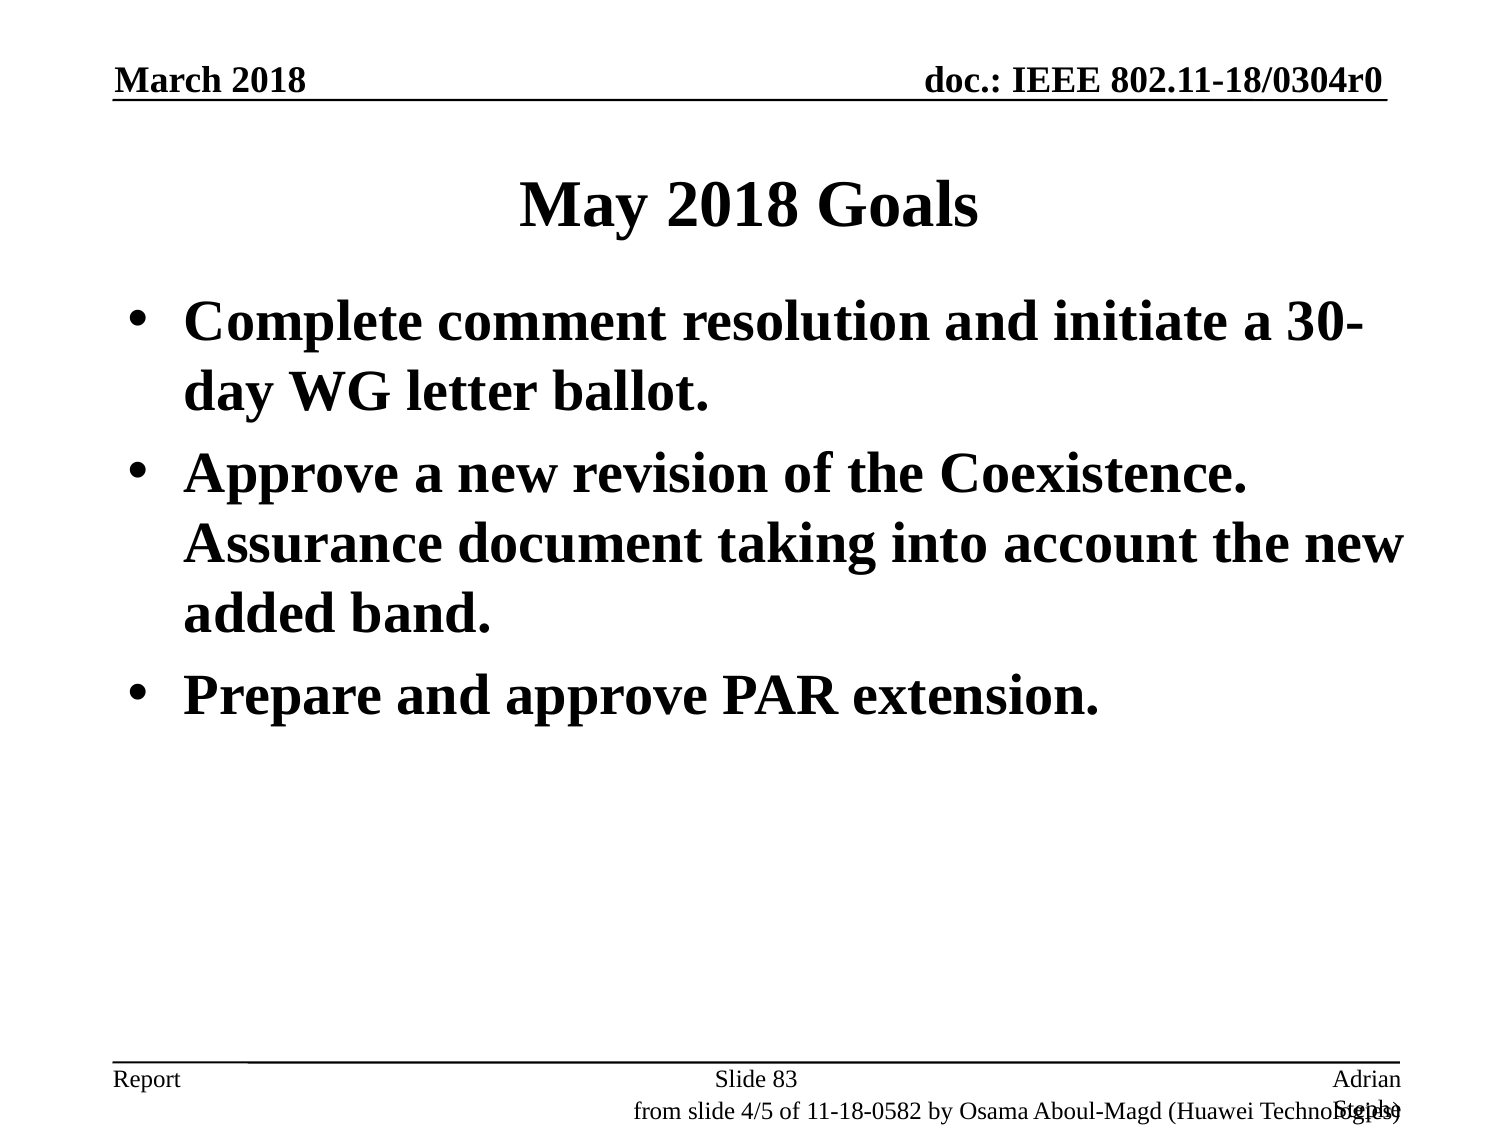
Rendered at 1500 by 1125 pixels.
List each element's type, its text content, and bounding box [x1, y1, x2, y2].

list Complete comment resolution and initiate a 30-day WG letter ballot. Approve a new revision of the Coexistence. Assurance document taking into account the new added band. Prepare and approve PAR extension. [112, 275, 1438, 1000]
title May 2018 Goals [112, 112, 1388, 275]
footer Adrian Stephens, Intel Corporation [1324, 1061, 1402, 1087]
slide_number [114, 54, 374, 101]
text_box from slide 4/5 of 11-18-0582 by Osama Aboul-Magd (Huawei Technologies) [343, 1087, 1417, 1125]
slide_number Slide 83 [711, 1061, 801, 1093]
